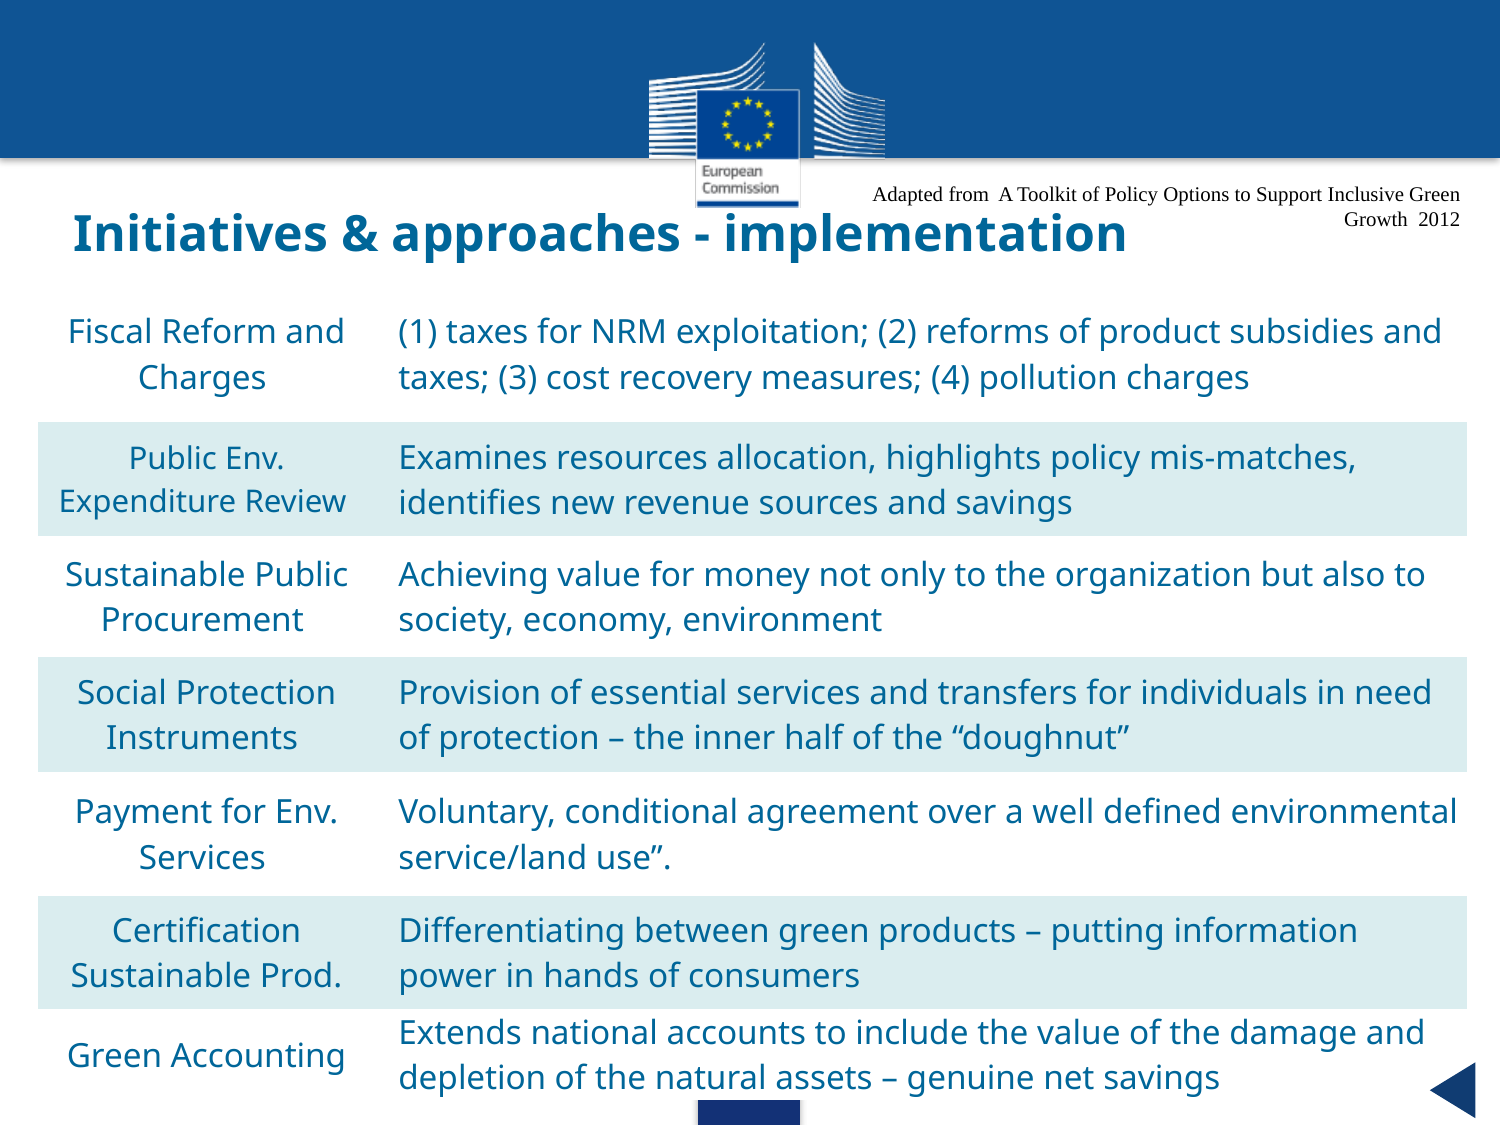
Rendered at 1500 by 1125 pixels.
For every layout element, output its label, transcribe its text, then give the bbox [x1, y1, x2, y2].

title Initiatives & approaches - implementation [0, 133, 1351, 338]
table_cell Differentiating between green products – putting information power in hands of consumers [376, 896, 1467, 1009]
table_header Fiscal Reform and Charges [38, 285, 376, 422]
table_cell Social Protection Instruments [38, 657, 376, 772]
table_cell Green Accounting [38, 1009, 376, 1100]
table_cell Provision of essential services and transfers for individuals in need of protection – the inner half of the “doughnut” [376, 657, 1467, 772]
table_cell Voluntary, conditional agreement over a well defined environmental service/land use”. [376, 772, 1467, 896]
table_cell Sustainable Public Procurement [38, 536, 376, 657]
picture [649, 42, 885, 133]
text_box [1429, 1062, 1476, 1119]
table_cell Payment for Env. Services [38, 772, 376, 896]
table_cell Extends national accounts to include the value of the damage and depletion of the natural assets – genuine net savings [376, 1009, 1467, 1100]
table_cell Certification Sustainable Prod. [38, 896, 376, 1009]
table_cell Examines resources allocation, highlights policy mis-matches, identifies new revenue sources and savings [376, 422, 1467, 536]
table_cell Public Env. Expenditure Review [38, 422, 376, 536]
table_cell Achieving value for money not only to the organization but also to society, economy, environment [376, 536, 1467, 657]
table_header (1) taxes for NRM exploitation; (2) reforms of product subsidies and taxes; (3) cost recovery measures; (4) pollution charges [376, 285, 1467, 422]
text_box Adapted from A Toolkit of Policy Options to Support Inclusive Green Growth 2012 [837, 173, 1476, 238]
